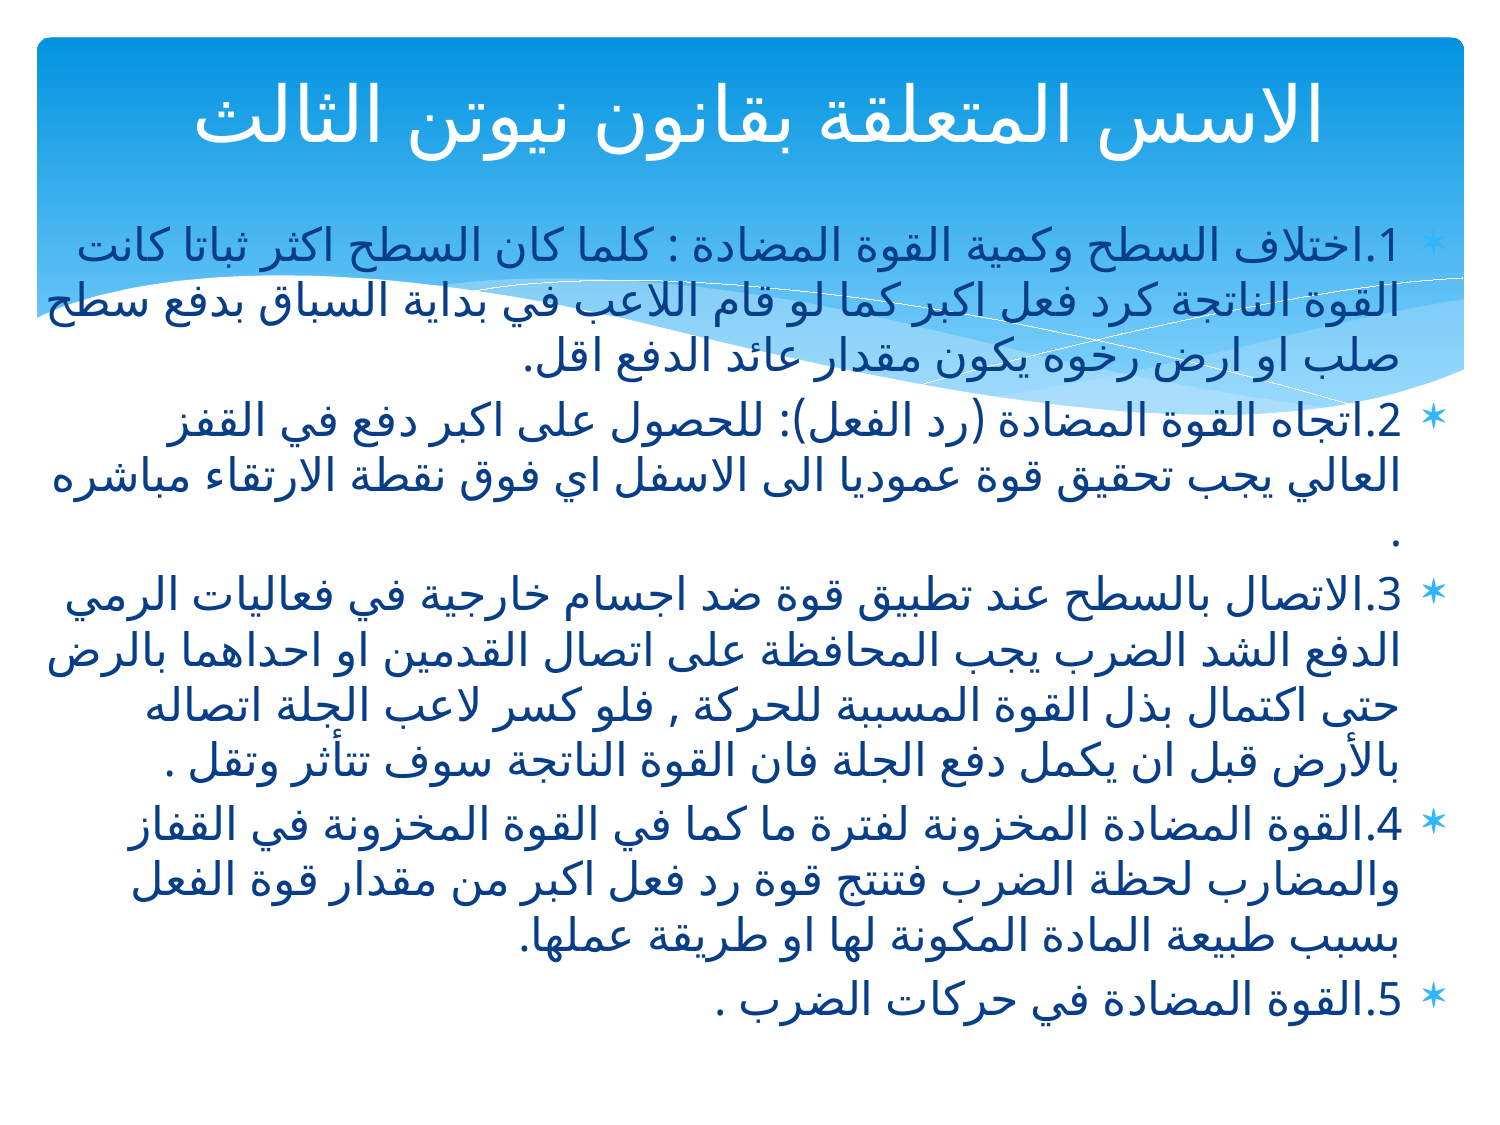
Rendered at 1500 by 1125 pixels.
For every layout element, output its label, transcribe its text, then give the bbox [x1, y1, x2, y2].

title الاسس المتعلقة بقانون نيوتن الثالث [75, 55, 1425, 261]
list 1.اختلاف السطح وكمية القوة المضادة : كلما كان السطح اكثر ثباتا كانت القوة الناتجة كرد فعل اكبر كما لو قام اللاعب في بداية السباق بدفع سطح صلب او ارض رخوه يكون مقدار عائد الدفع اقل. 2.اتجاه القوة المضادة (رد الفعل): للحصول على اكبر دفع في القفز العالي يجب تحقيق قوة عموديا الى الاسفل اي فوق نقطة الارتقاء مباشره . 3.الاتصال بالسطح عند تطبيق قوة ضد اجسام خارجية في فعاليات الرمي الدفع الشد الضرب يجب المحافظة على اتصال القدمين او احداهما بالرض حتى اكتمال بذل القوة المسببة للحركة , فلو كسر لاعب الجلة اتصاله بالأرض قبل ان يكمل دفع الجلة فان القوة الناتجة سوف تتأثر وتقل . 4.القوة المضادة المخزونة لفترة ما كما في القوة المخزونة في القفاز والمضارب لحظة الضرب فتنتج قوة رد فعل اكبر من مقدار قوة الفعل بسبب طبيعة المادة المكونة لها او طريقة عملها. 5.القوة المضادة في حركات الضرب . [29, 208, 1459, 1059]
